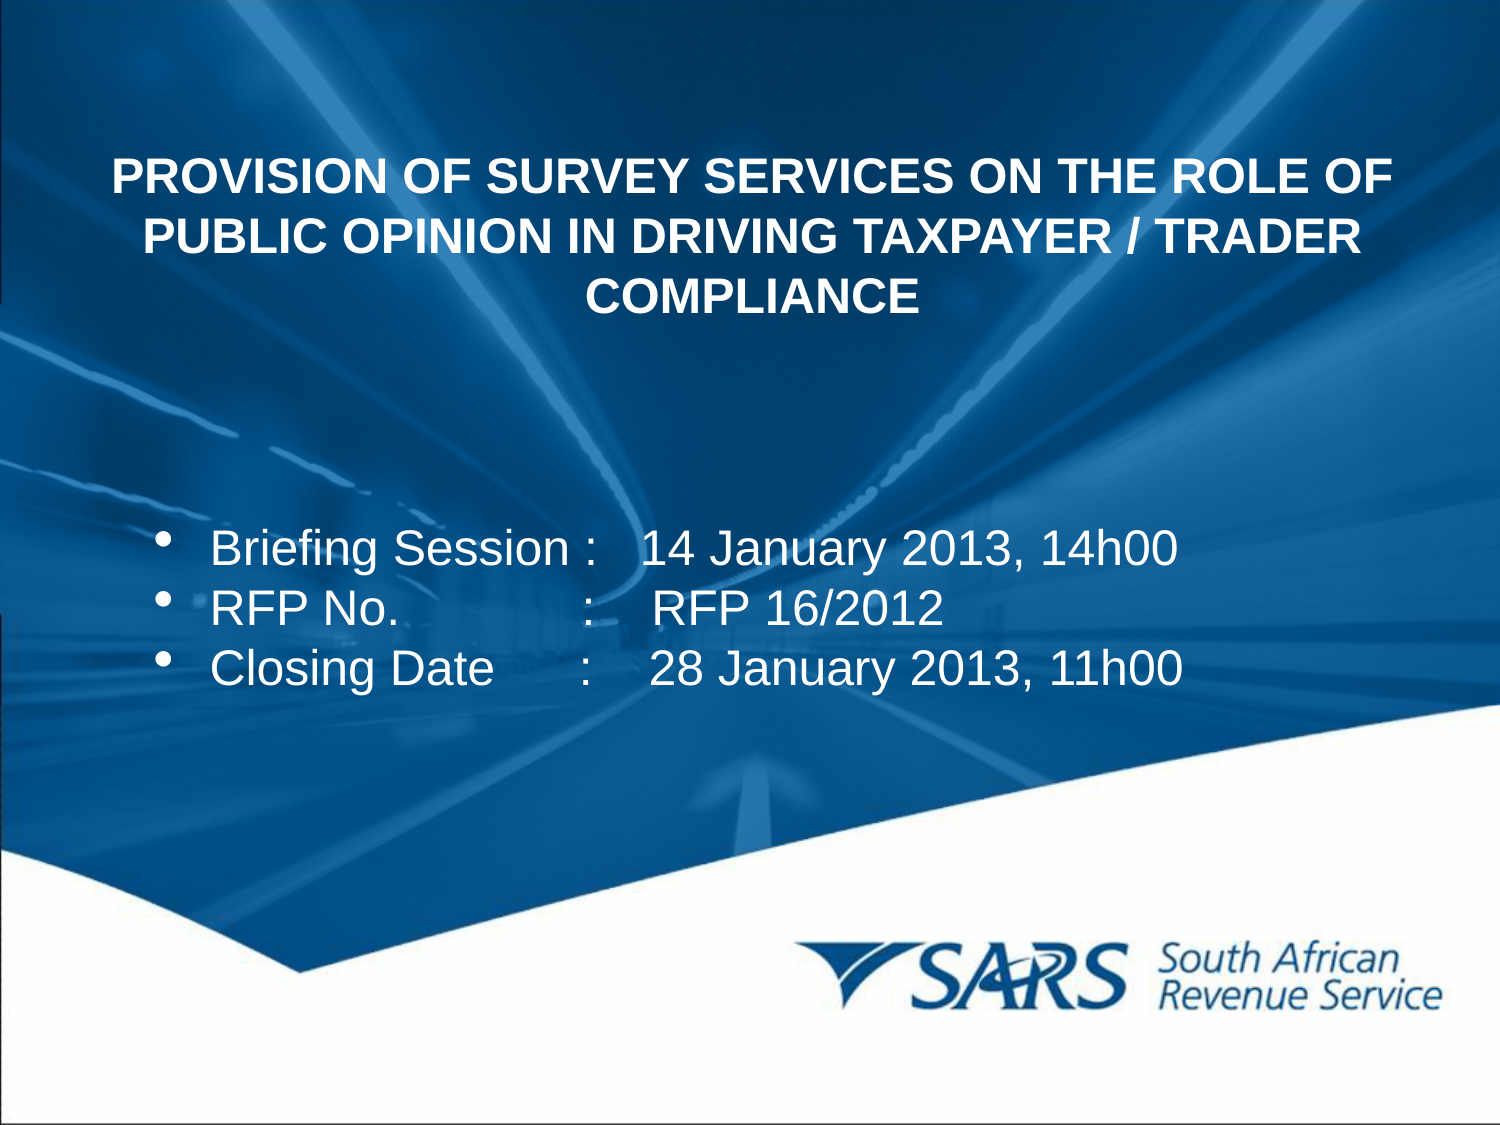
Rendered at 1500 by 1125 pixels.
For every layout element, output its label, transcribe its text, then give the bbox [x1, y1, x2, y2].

picture [0, 0, 1500, 1125]
text_box Briefing Session : 14 January 2013, 14h00 RFP No. : RFP 16/2012 Closing Date : 28 January 2013, 11h00 [138, 508, 1335, 704]
subtitle PROVISION OF SURVEY SERVICES ON THE ROLE OF PUBLIC OPINION IN DRIVING TAXPAYER / TRADER COMPLIANCE [76, 143, 1429, 326]
